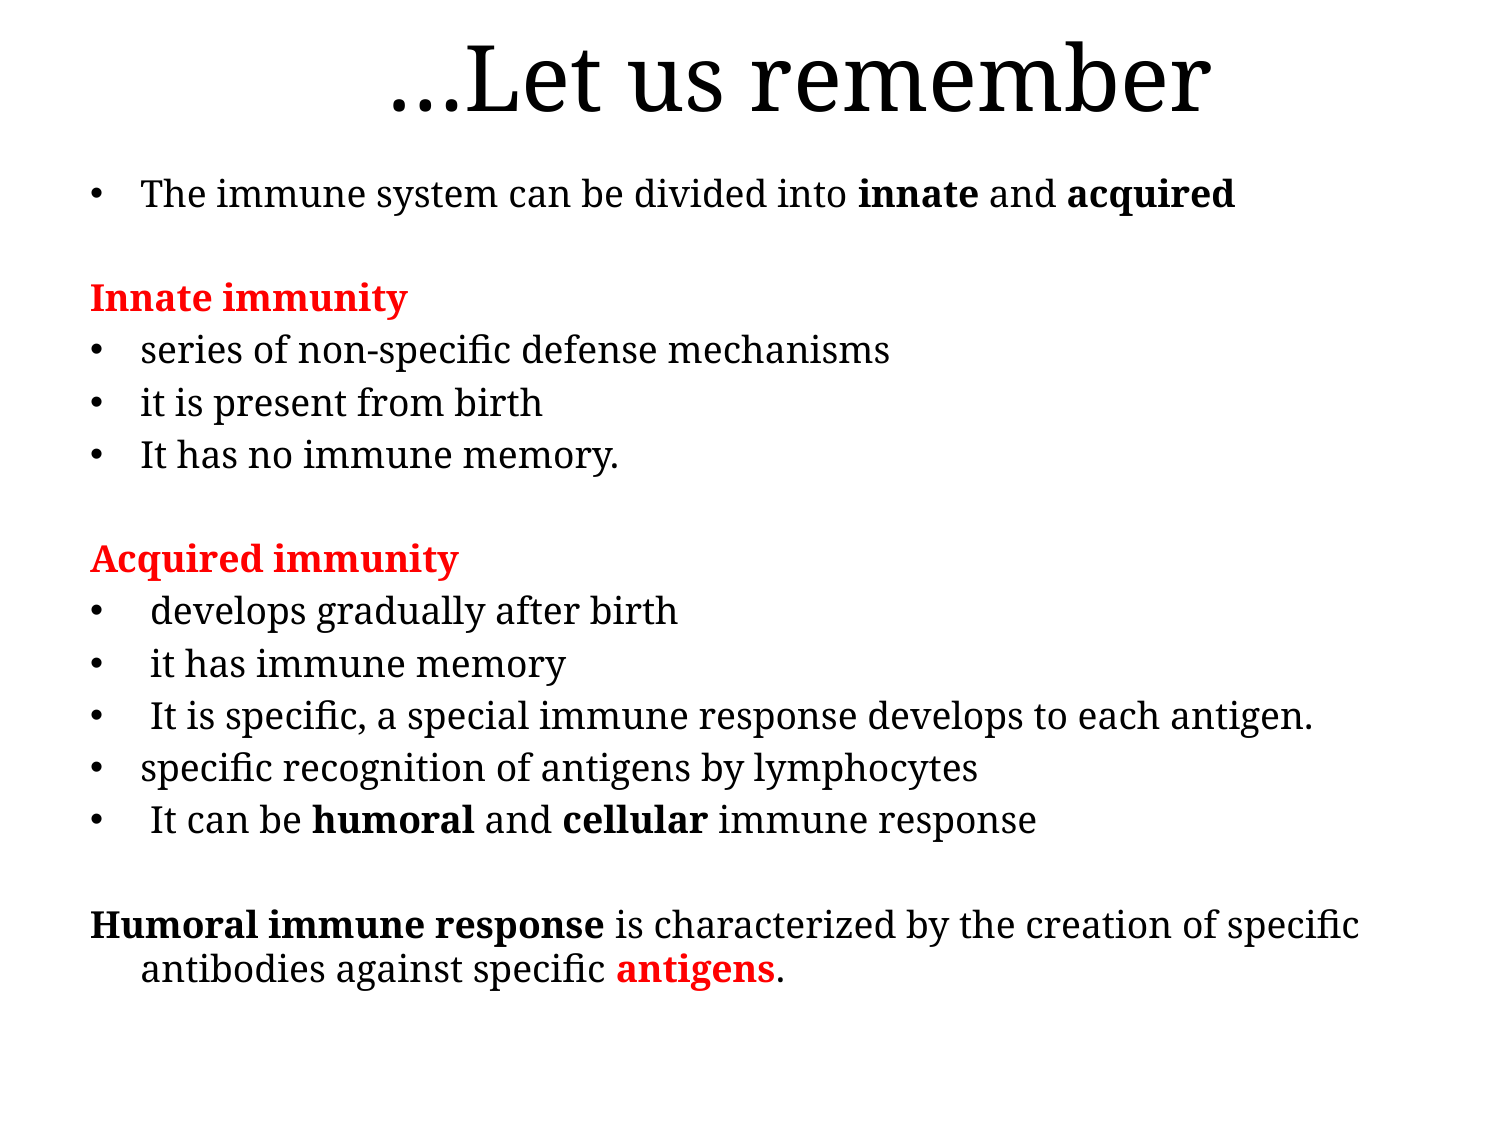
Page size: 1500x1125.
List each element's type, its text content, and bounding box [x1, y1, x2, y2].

list The immune system can be divided into innate and acquired Innate immunity series of non-specific defense mechanisms it is present from birth It has no immune memory. Acquired immunity develops gradually after birth it has immune memory It is specific, a special immune response develops to each antigen. specific recognition of antigens by lymphocytes It can be humoral and cellular immune response Humoral immune response is characterized by the creation of specific antibodies against specific antigens. [75, 162, 1425, 1005]
title …Let us remember [350, 0, 1250, 150]
